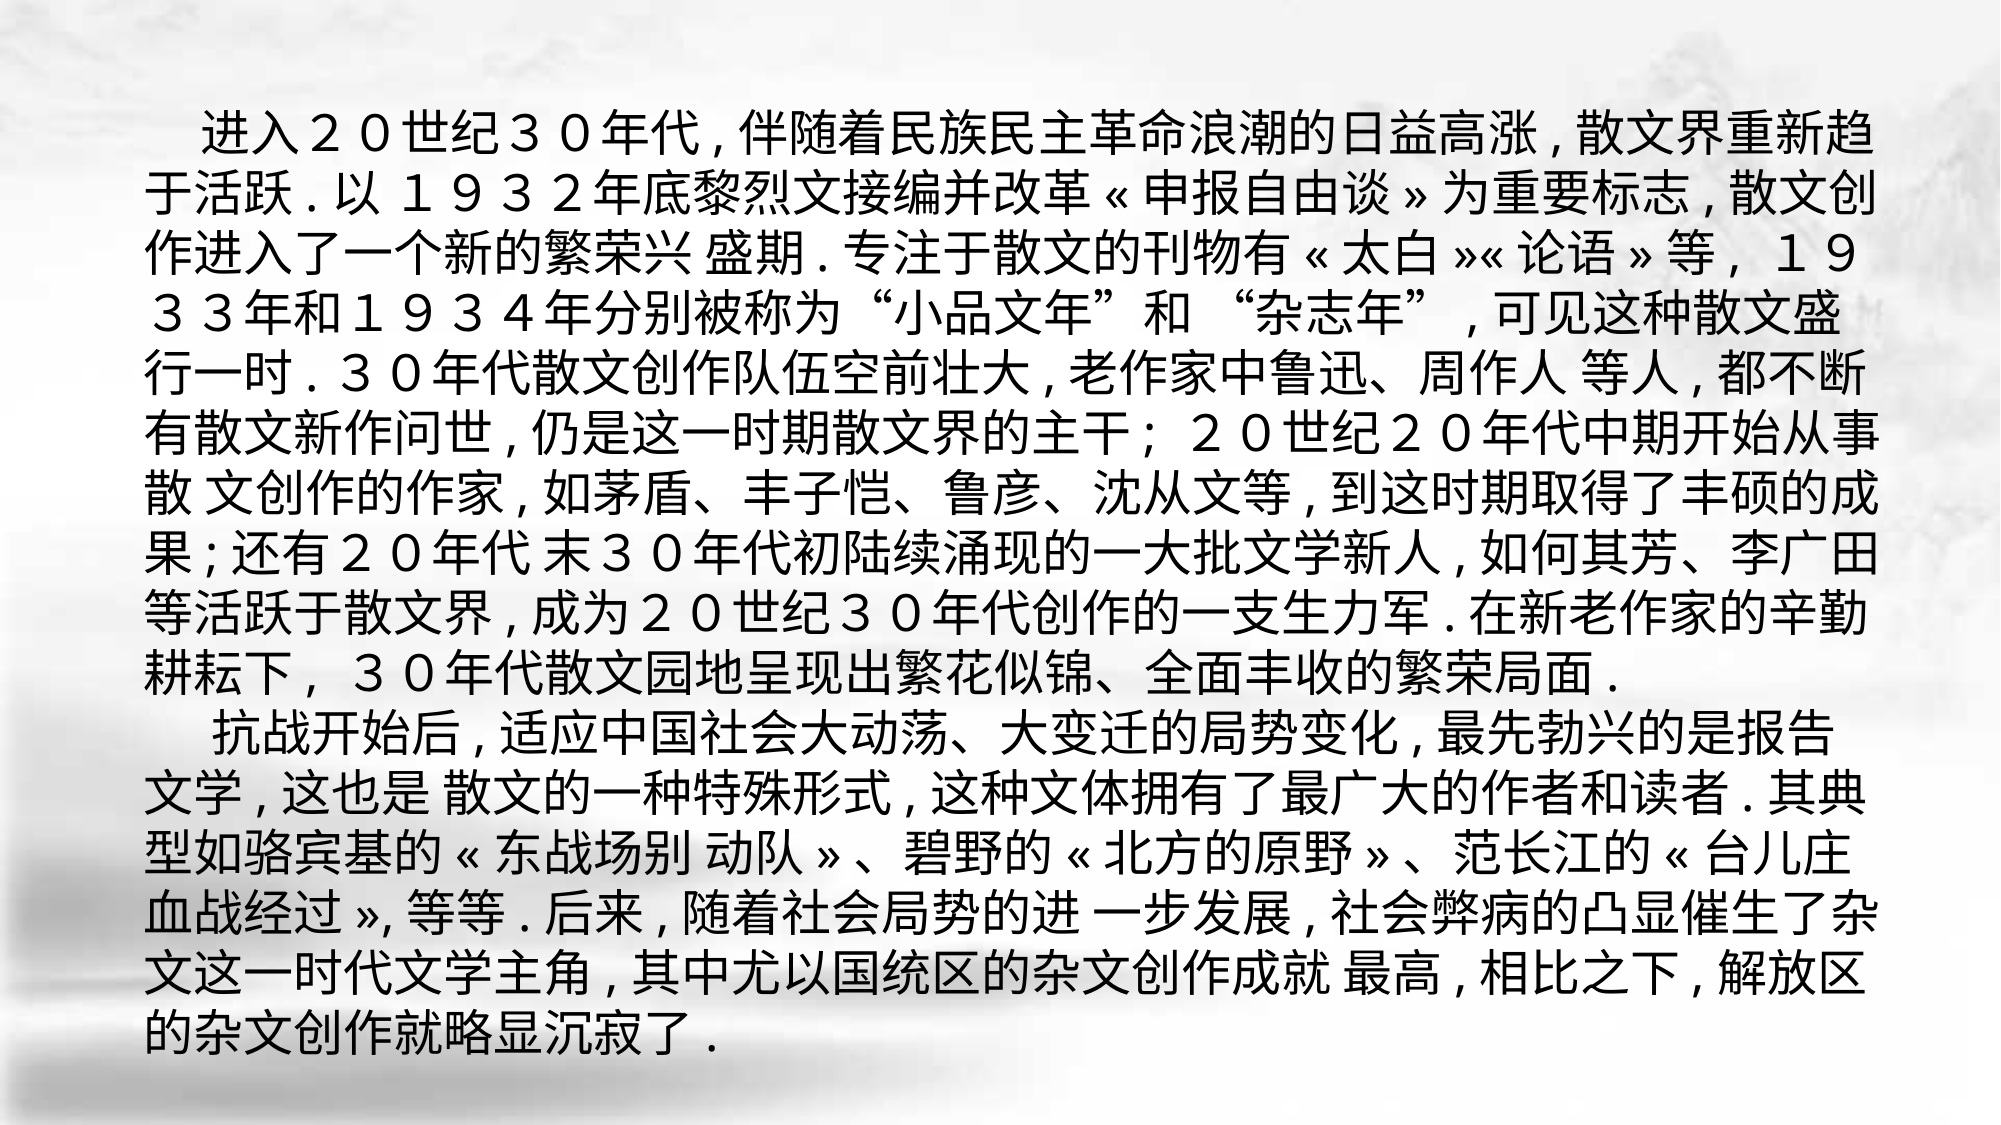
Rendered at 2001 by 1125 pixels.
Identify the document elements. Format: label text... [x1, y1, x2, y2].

picture [0, 0, 2001, 1125]
text_box 进入２０世纪３０年代,伴随着民族民主革命浪潮的日益高涨,散文界重新趋于活跃.以 １９３２年底黎烈文接编并改革«申报自由谈»为重要标志,散文创作进入了一个新的繁荣兴 盛期.专注于散文的刊物有«太白»«论语»等, １９３３年和１９３４年分别被称为“小品文年”和 “杂志年”,可见这种散文盛行一时.３０年代散文创作队伍空前壮大,老作家中鲁迅、周作人 等人,都不断有散文新作问世,仍是这一时期散文界的主干; ２０世纪２０年代中期开始从事散 文创作的作家,如茅盾、丰子恺、鲁彦、沈从文等,到这时期取得了丰硕的成果;还有２０年代 末３０年代初陆续涌现的一大批文学新人,如何其芳、李广田等活跃于散文界,成为２０世纪３０年代创作的一支生力军.在新老作家的辛勤耕耘下, ３０年代散文园地呈现出繁花似锦、全面丰收的繁荣局面. 抗战开始后,适应中国社会大动荡、大变迁的局势变化,最先勃兴的是报告文学,这也是 散文的一种特殊形式,这种文体拥有了最广大的作者和读者.其典型如骆宾基的«东战场别 动队»、碧野的«北方的原野»、范长江的«台儿庄血战经过»,等等.后来,随着社会局势的进 一步发展,社会弊病的凸显催生了杂文这一时代文学主角,其中尤以国统区的杂文创作成就 最高,相比之下,解放区的杂文创作就略显沉寂了. [128, 94, 1899, 1069]
